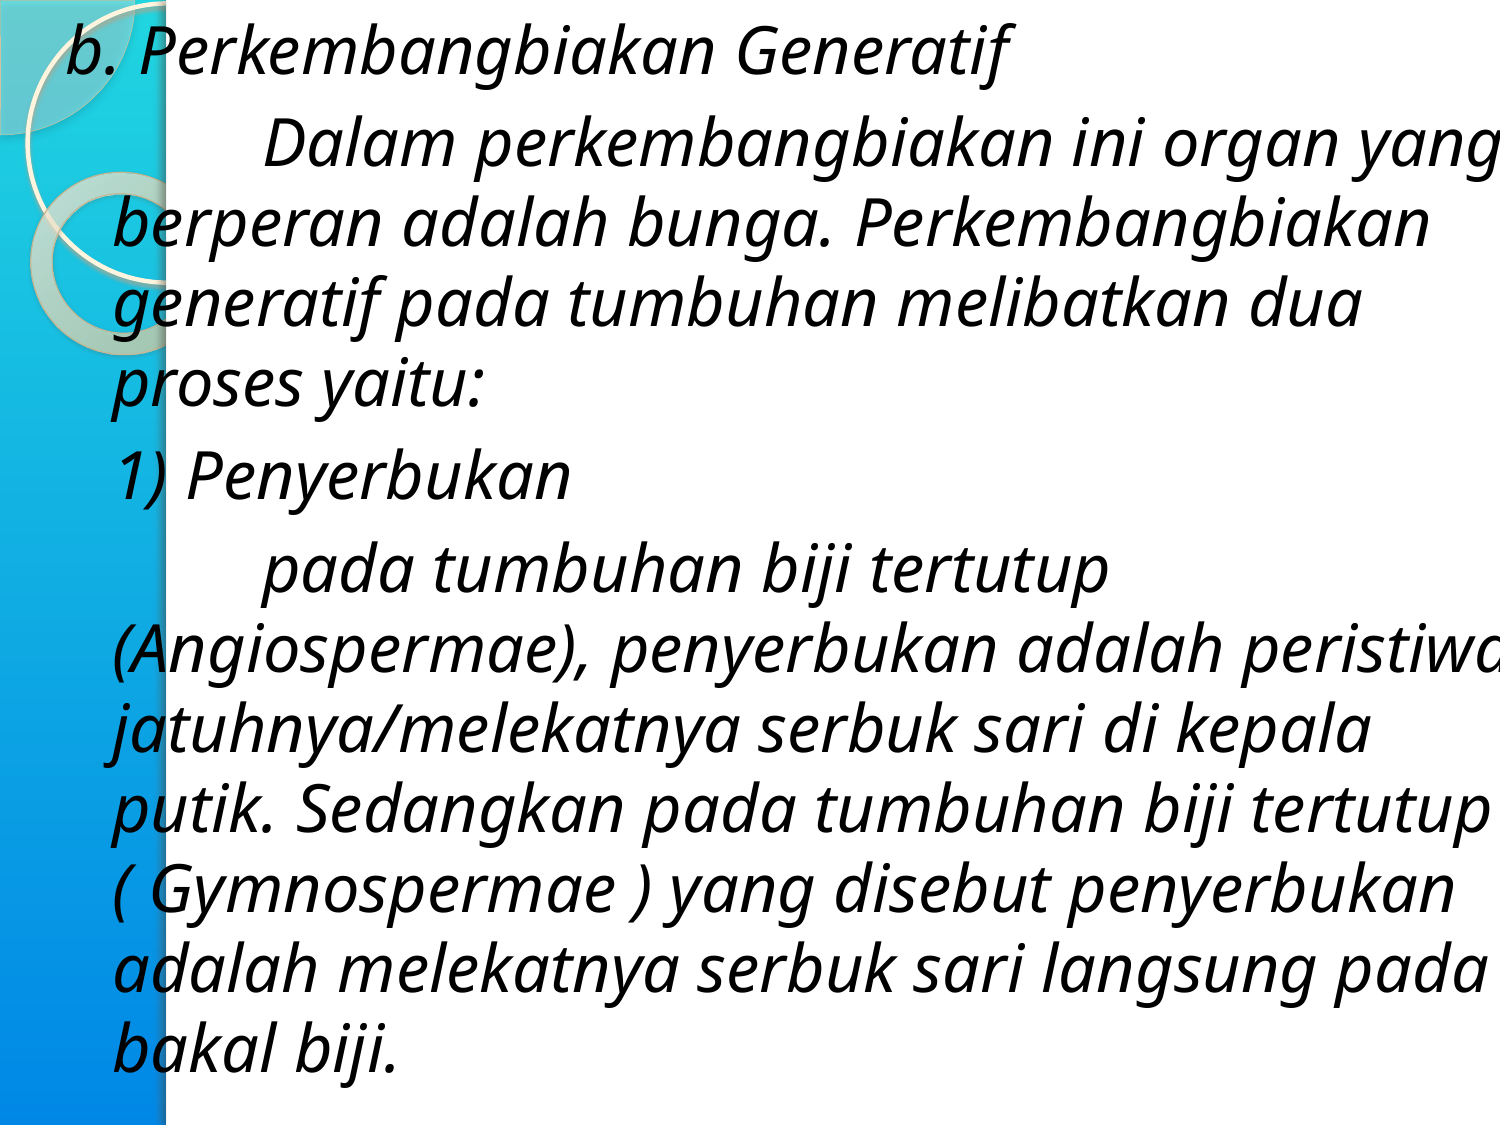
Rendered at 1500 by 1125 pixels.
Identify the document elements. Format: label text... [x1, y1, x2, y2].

list b. Perkembangbiakan Generatif Dalam perkembangbiakan ini organ yang berperan adalah bunga. Perkembangbiakan generatif pada tumbuhan melibatkan dua proses yaitu: 1) Penyerbukan pada tumbuhan biji tertutup (Angiospermae), penyerbukan adalah peristiwa jatuhnya/melekatnya serbuk sari di kepala putik. Sedangkan pada tumbuhan biji tertutup ( Gymnospermae ) yang disebut penyerbukan adalah melekatnya serbuk sari langsung pada bakal biji. [37, 0, 1500, 1125]
